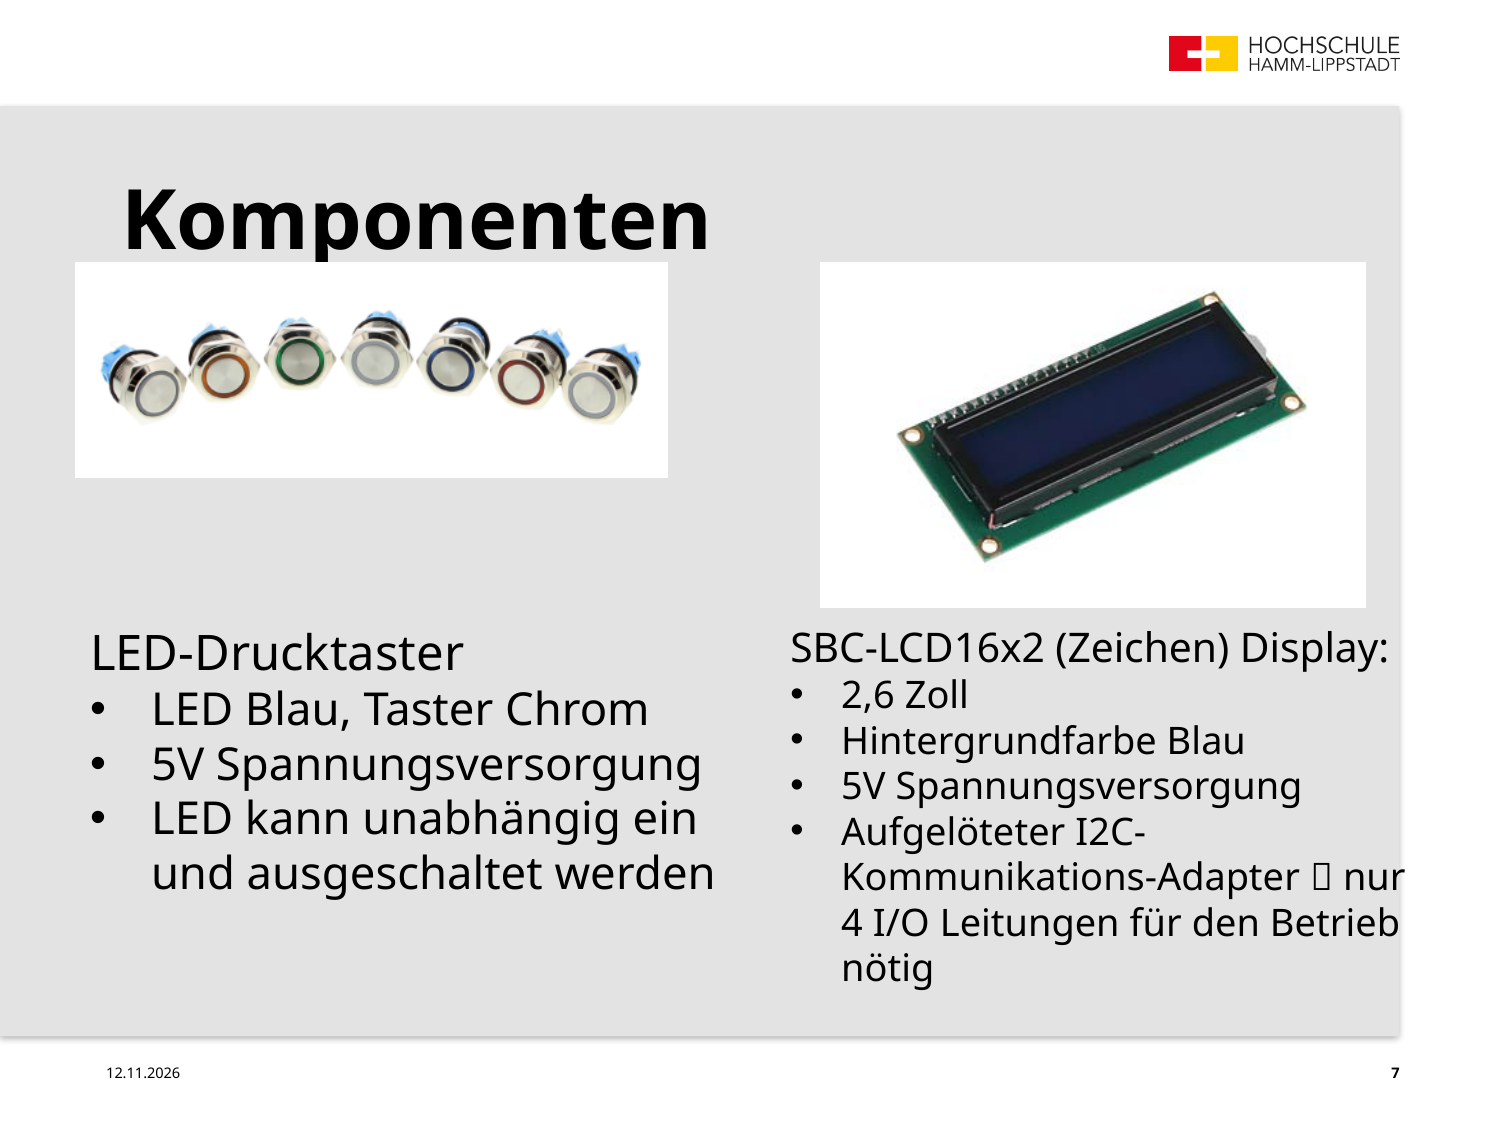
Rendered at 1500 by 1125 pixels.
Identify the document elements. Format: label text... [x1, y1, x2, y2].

slide_number 7 [1049, 1065, 1400, 1084]
picture [74, 262, 669, 478]
picture [1169, 36, 1400, 71]
title Komponenten [106, 122, 1366, 310]
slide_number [106, 1065, 457, 1084]
list LED-Drucktaster LED Blau, Taster Chrom 5V Spannungsversorgung LED kann unabhängig ein und ausgeschaltet werden [75, 614, 738, 1005]
picture [820, 262, 1366, 609]
list SBC-LCD16x2 (Zeichen) Display: 2,6 Zoll Hintergrundfarbe Blau 5V Spannungsversorgung Aufgelöteter I2C-Kommunikations-Adapter  nur 4 I/O Leitungen für den Betrieb nötig [775, 614, 1425, 1005]
